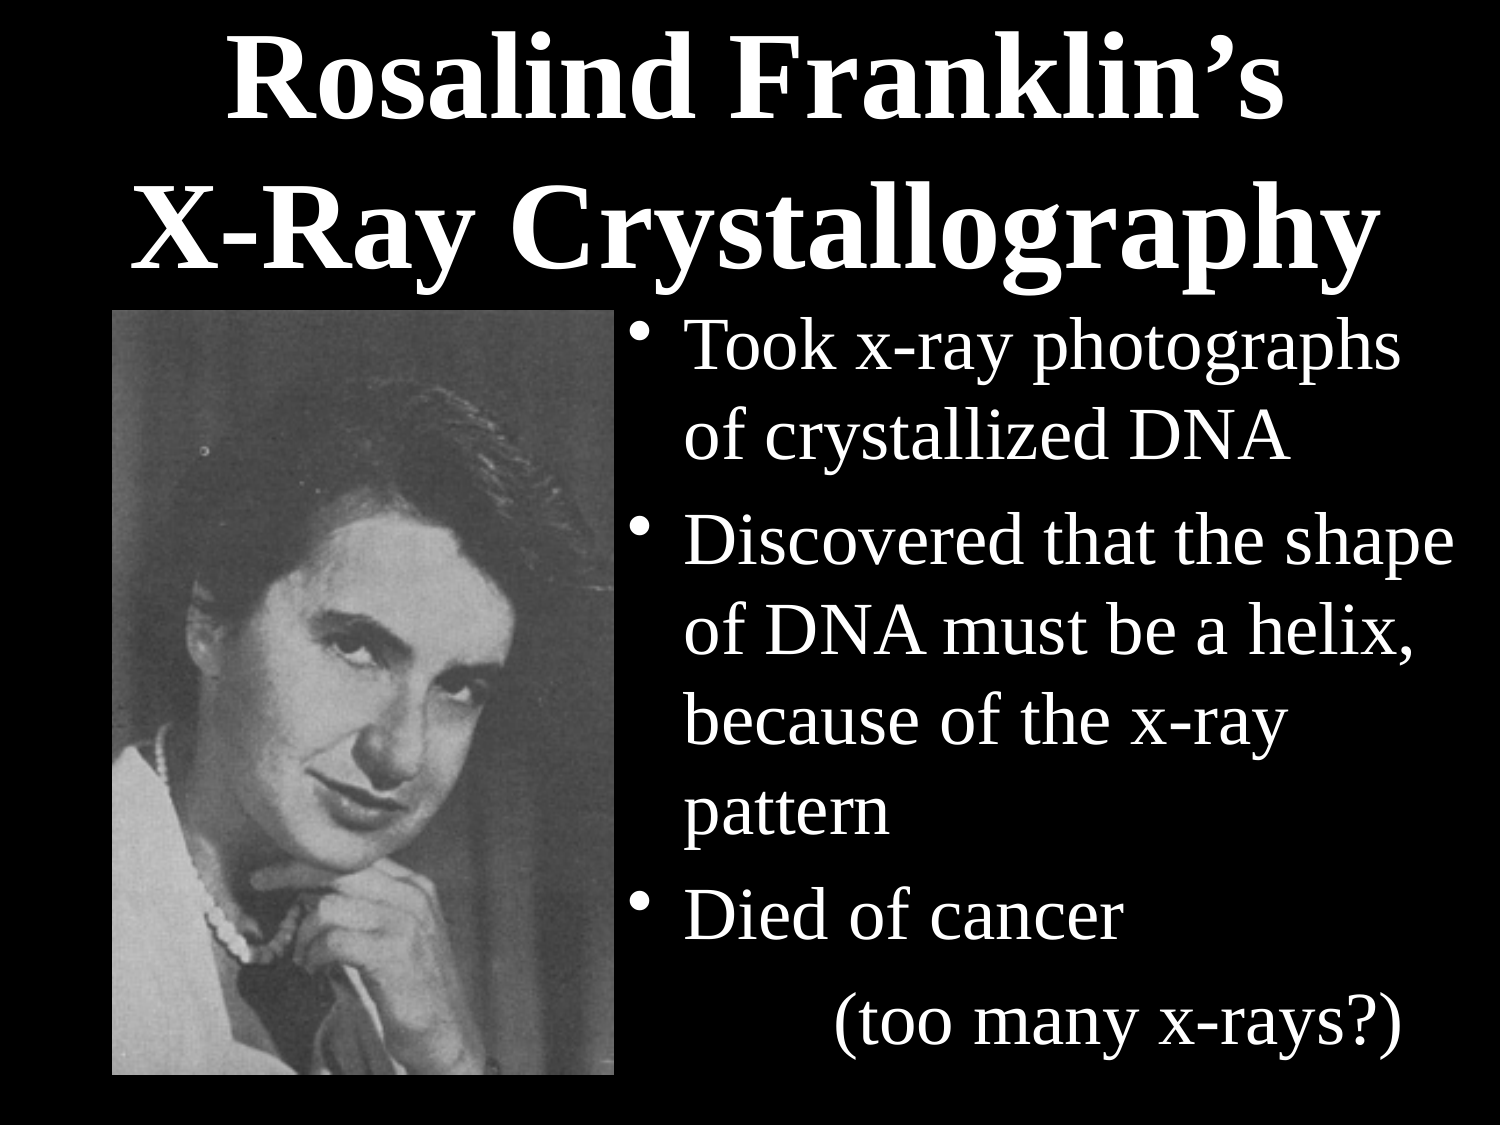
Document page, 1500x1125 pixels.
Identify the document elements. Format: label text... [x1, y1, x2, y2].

title Rosalind Franklin’s X-Ray Crystallography [50, 50, 1463, 238]
list Took x-ray photographs of crystallized DNA Discovered that the shape of DNA must be a helix, because of the x-ray pattern Died of cancer (too many x-rays?) [612, 287, 1475, 1125]
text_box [112, 310, 615, 1076]
